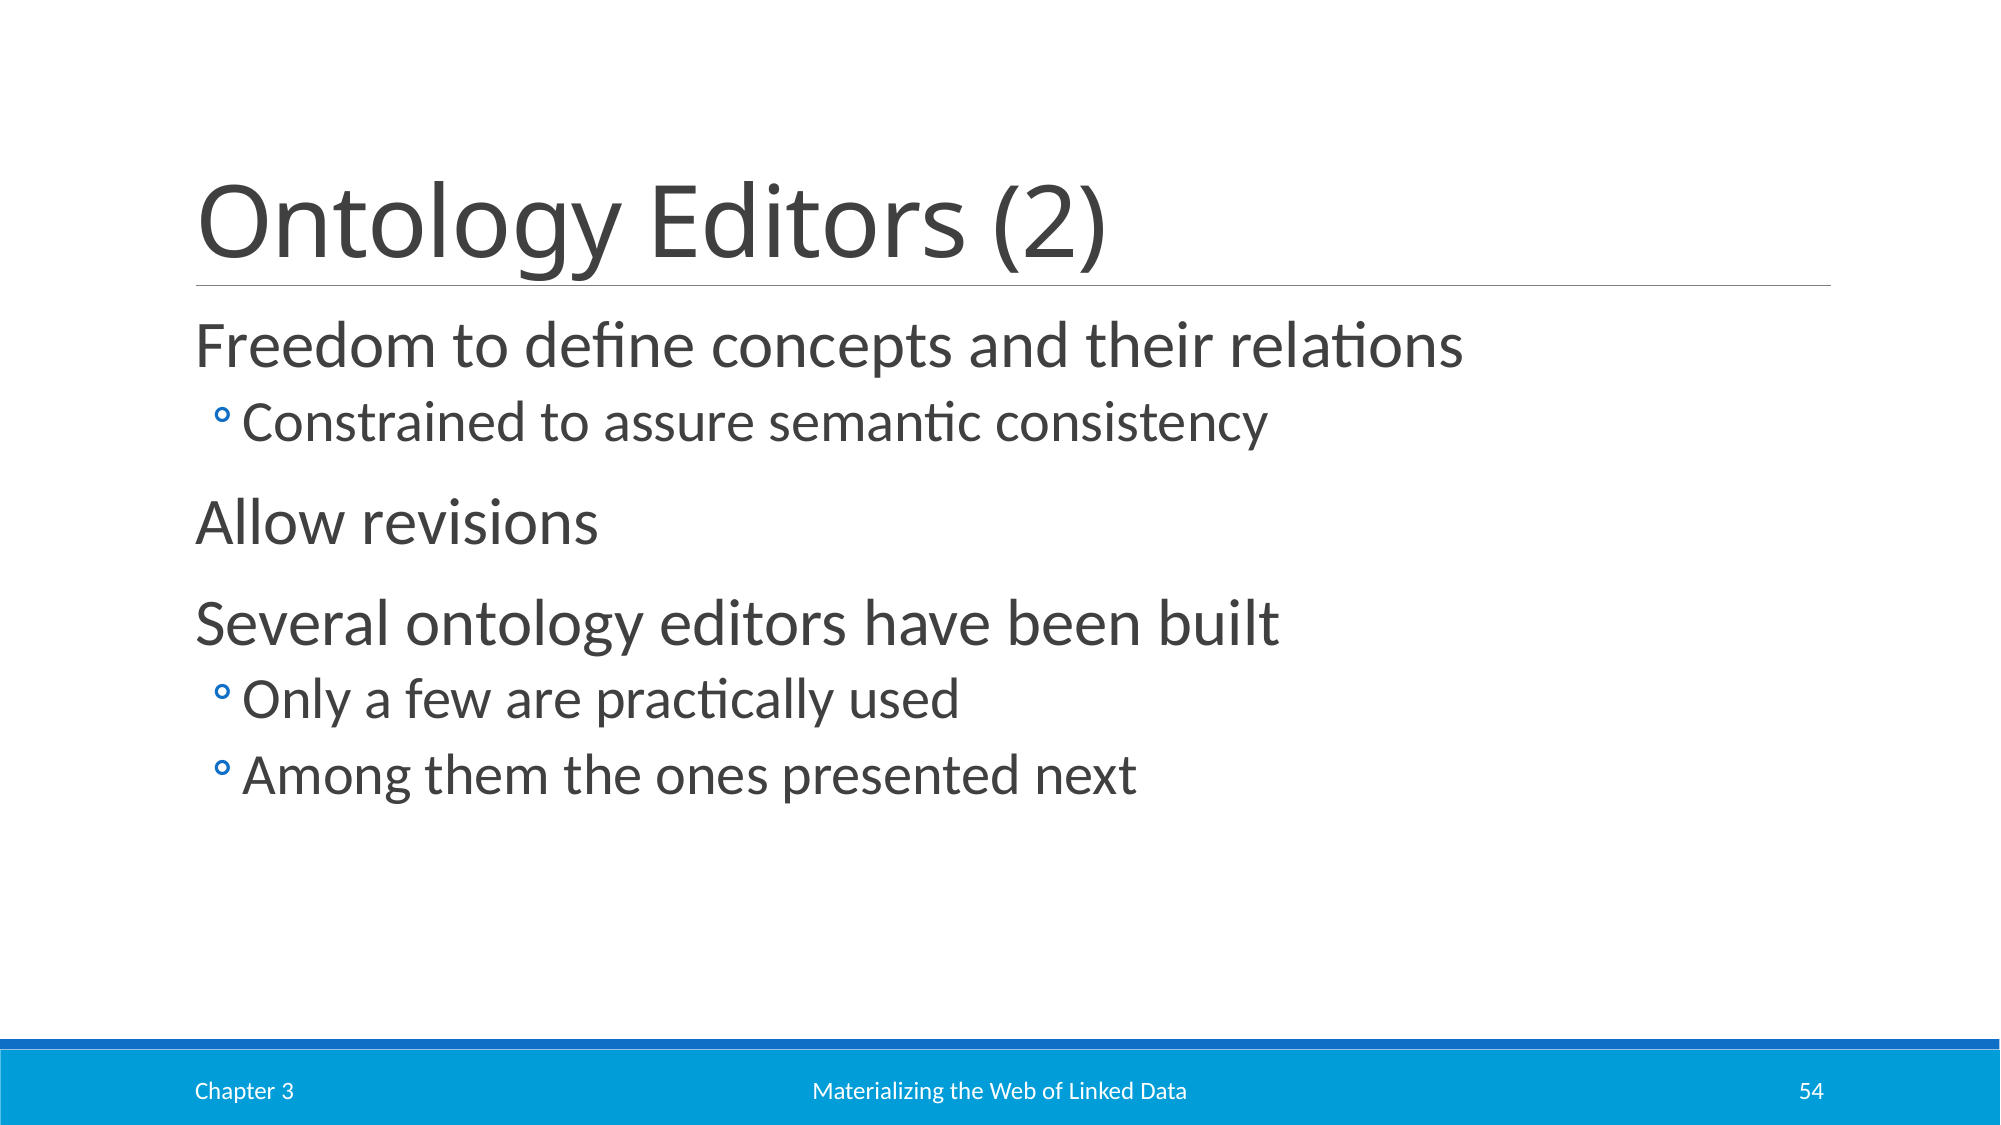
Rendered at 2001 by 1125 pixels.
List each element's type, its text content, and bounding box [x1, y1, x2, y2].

footer Materializing the Web of Linked Data [604, 1059, 1396, 1120]
slide_number Chapter 3 [180, 1059, 586, 1120]
title Ontology Editors (2) [180, 47, 1830, 285]
list Freedom to define concepts and their relations Constrained to assure semantic consistency Allow revisions Several ontology editors have been built Only a few are practically used Among them the ones presented next [180, 302, 1830, 963]
slide_number 54 [1624, 1059, 1840, 1120]
